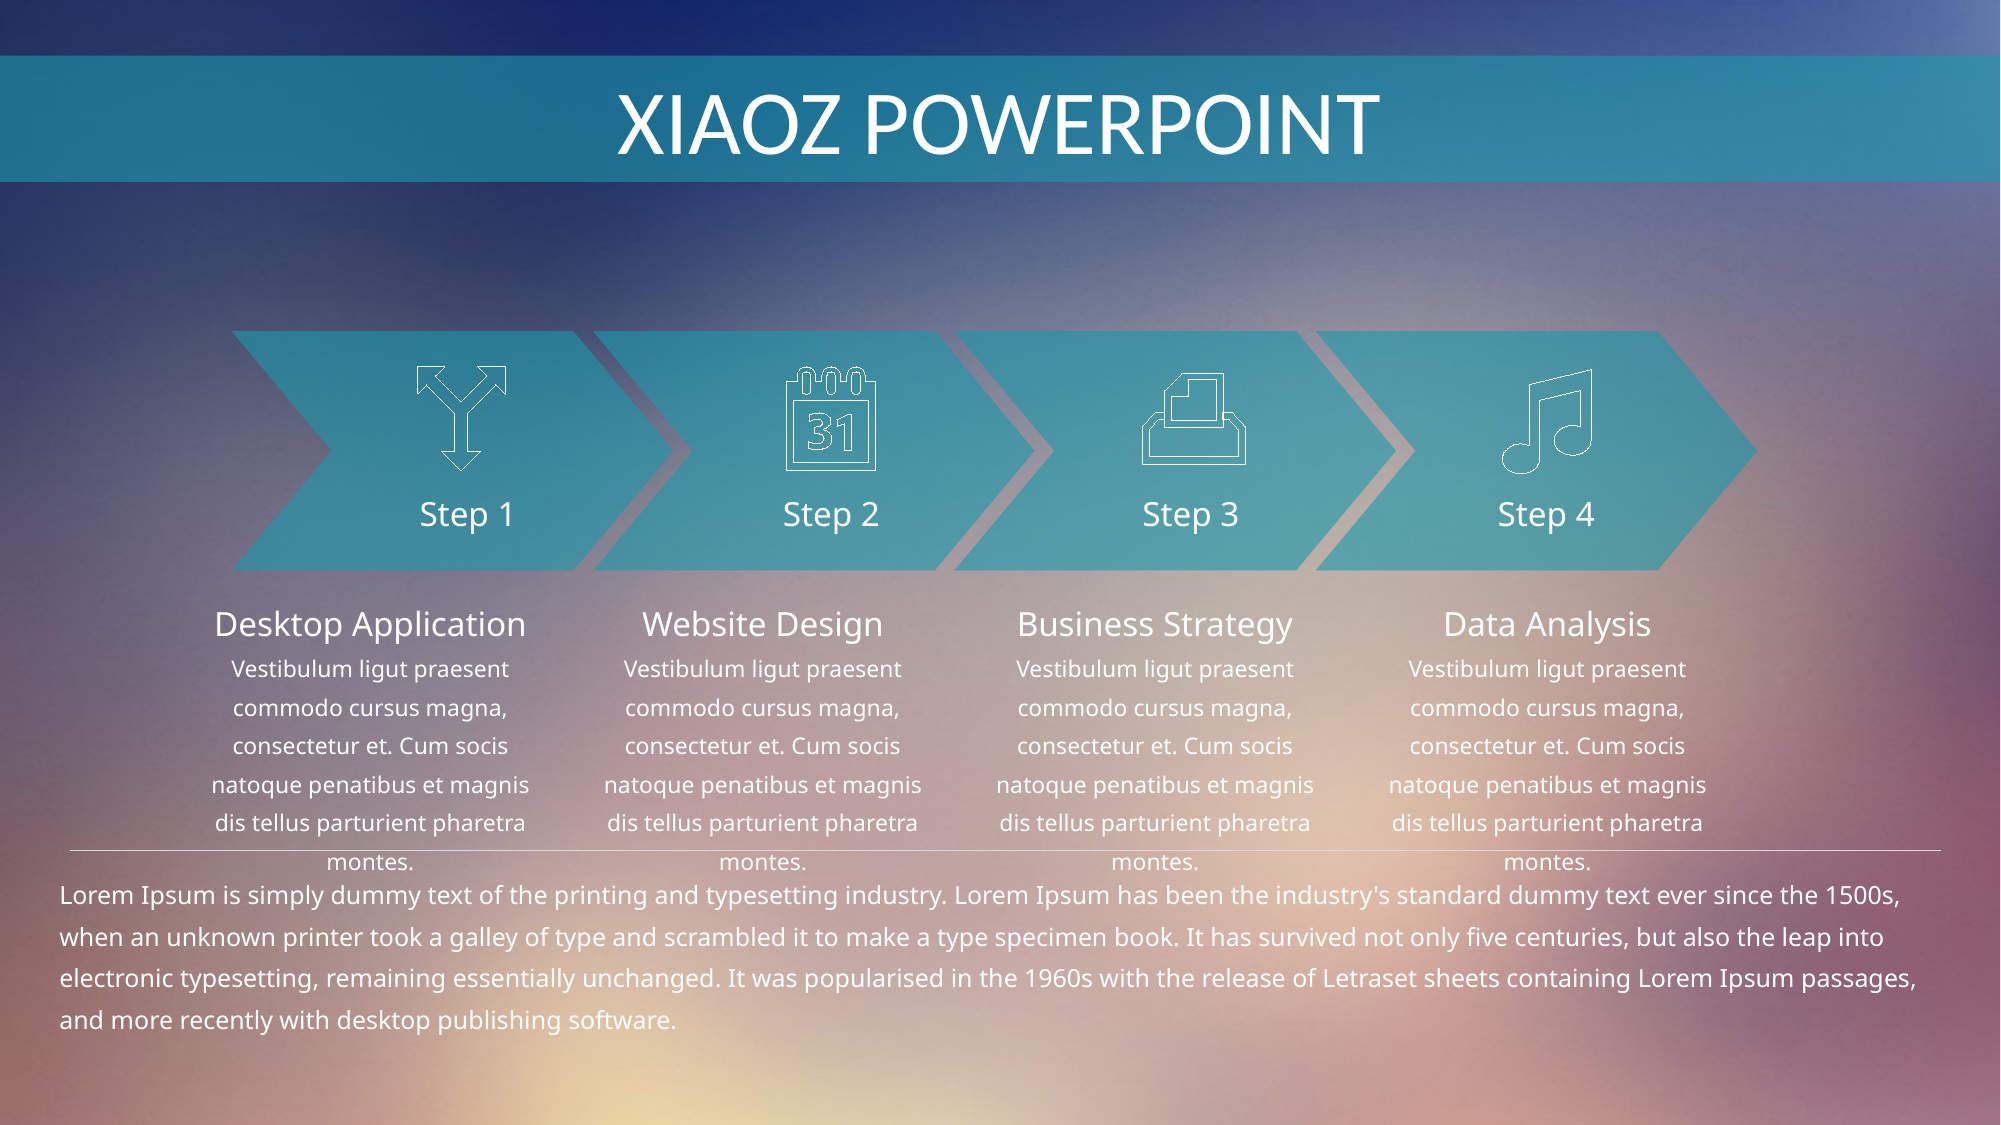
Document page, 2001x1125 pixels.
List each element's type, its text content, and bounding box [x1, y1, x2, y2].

text_box Vestibulum ligut praesent commodo cursus magna, consectetur et. Cum socis natoque penatibus et magnis dis tellus parturient pharetra montes. [187, 651, 554, 849]
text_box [231, 331, 1758, 571]
text_box Vestibulum ligut praesent commodo cursus magna, consectetur et. Cum socis natoque penatibus et magnis dis tellus parturient pharetra montes. [579, 651, 947, 849]
text_box Desktop Application [187, 579, 554, 651]
text_box Lorem Ipsum is simply dummy text of the printing and typesetting industry. Lorem Ipsum has been the industry's standard dummy text ever since the 1500s, when an unknown printer took a galley of type and scrambled it to make a type specimen book. It has survived not only five centuries, but also the leap into electronic typesetting, remaining essentially unchanged. It was popularised in the 1960s with the release of Letraset sheets containing Lorem Ipsum passages, and more recently with desktop publishing software. [44, 859, 1963, 1007]
text_box Vestibulum ligut praesent commodo cursus magna, consectetur et. Cum socis natoque penatibus et magnis dis tellus parturient pharetra montes. [579, 851, 947, 859]
text_box Vestibulum ligut praesent commodo cursus magna, consectetur et. Cum socis natoque penatibus et magnis dis tellus parturient pharetra montes. [972, 651, 1339, 849]
picture [0, 0, 2001, 1125]
text_box Website Design [579, 579, 947, 651]
text_box Data Analysis [1364, 579, 1731, 651]
text_box Vestibulum ligut praesent commodo cursus magna, consectetur et. Cum socis natoque penatibus et magnis dis tellus parturient pharetra montes. [1364, 851, 1731, 859]
text_box Vestibulum ligut praesent commodo cursus magna, consectetur et. Cum socis natoque penatibus et magnis dis tellus parturient pharetra montes. [1364, 651, 1731, 849]
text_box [1142, 373, 1246, 465]
text_box Business Strategy [972, 579, 1339, 651]
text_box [786, 366, 876, 471]
text_box Vestibulum ligut praesent commodo cursus magna, consectetur et. Cum socis natoque penatibus et magnis dis tellus parturient pharetra montes. [972, 851, 1339, 859]
text_box Vestibulum ligut praesent commodo cursus magna, consectetur et. Cum socis natoque penatibus et magnis dis tellus parturient pharetra montes. [187, 851, 554, 859]
text_box XIAOZ POWERPOINT [278, 55, 1722, 181]
text_box [0, 55, 2000, 183]
